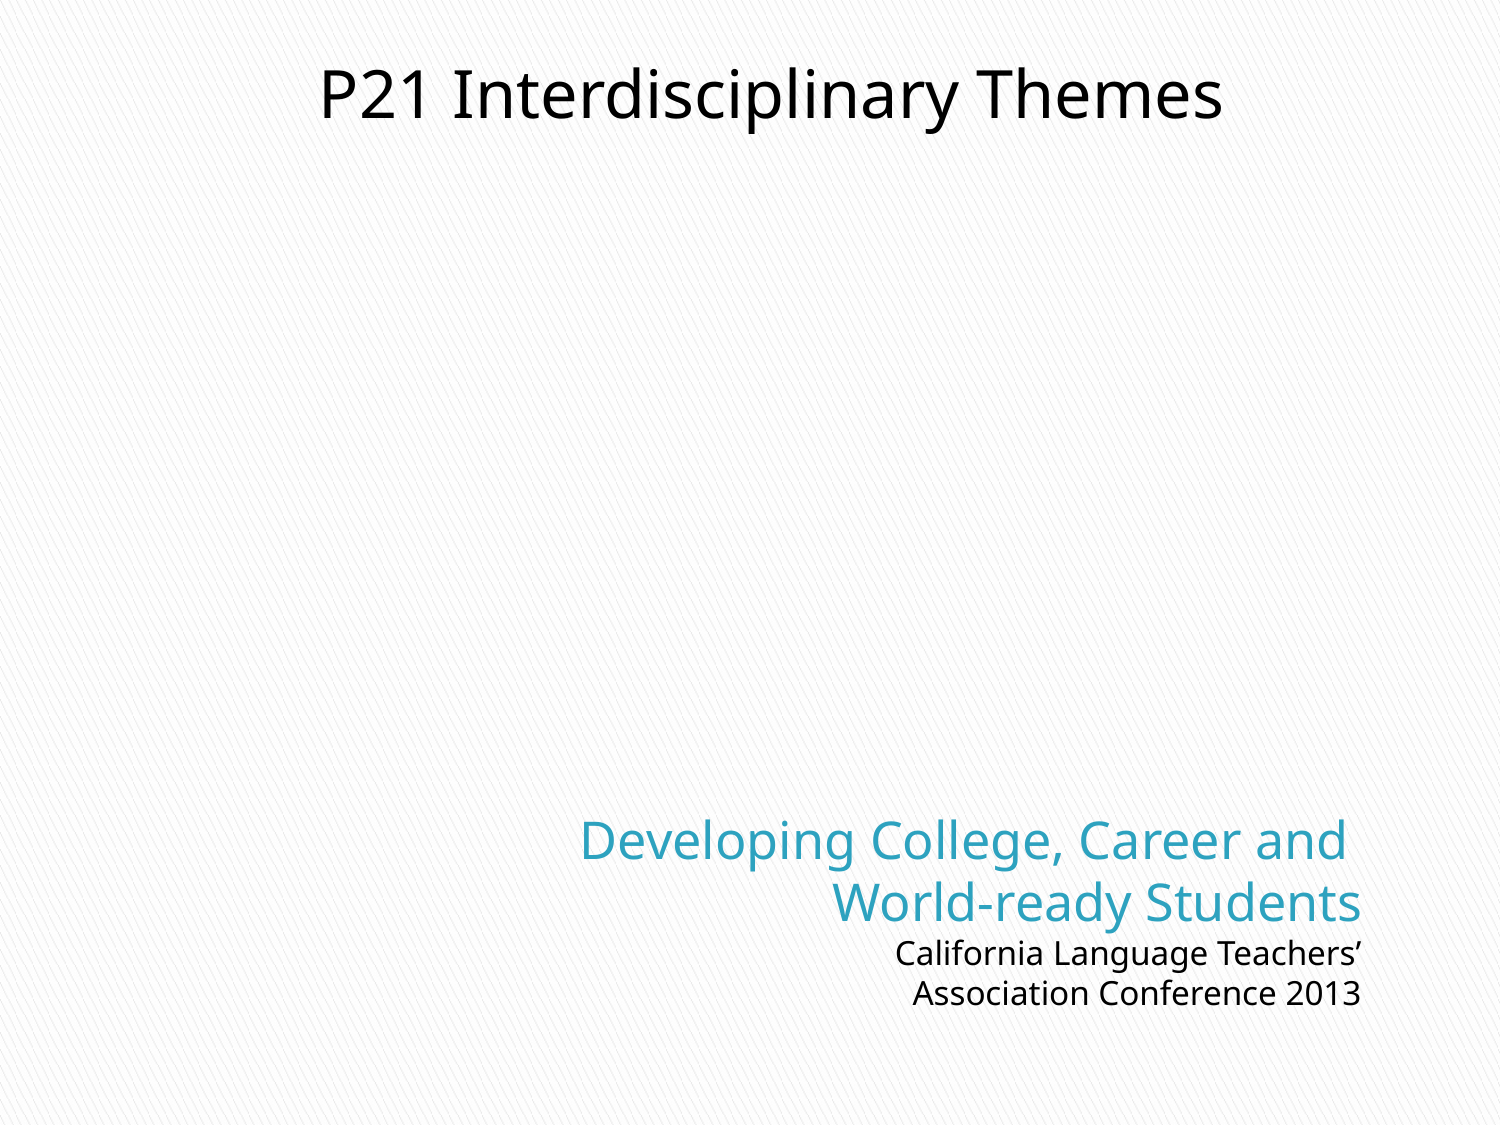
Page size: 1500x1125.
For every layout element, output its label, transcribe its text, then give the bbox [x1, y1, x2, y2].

title Developing College, Career and World-ready Students [150, 800, 1378, 925]
list P21 Interdisciplinary Themes [150, 45, 1377, 795]
list California Language Teachers’ Association Conference 2013 [725, 924, 1377, 1029]
